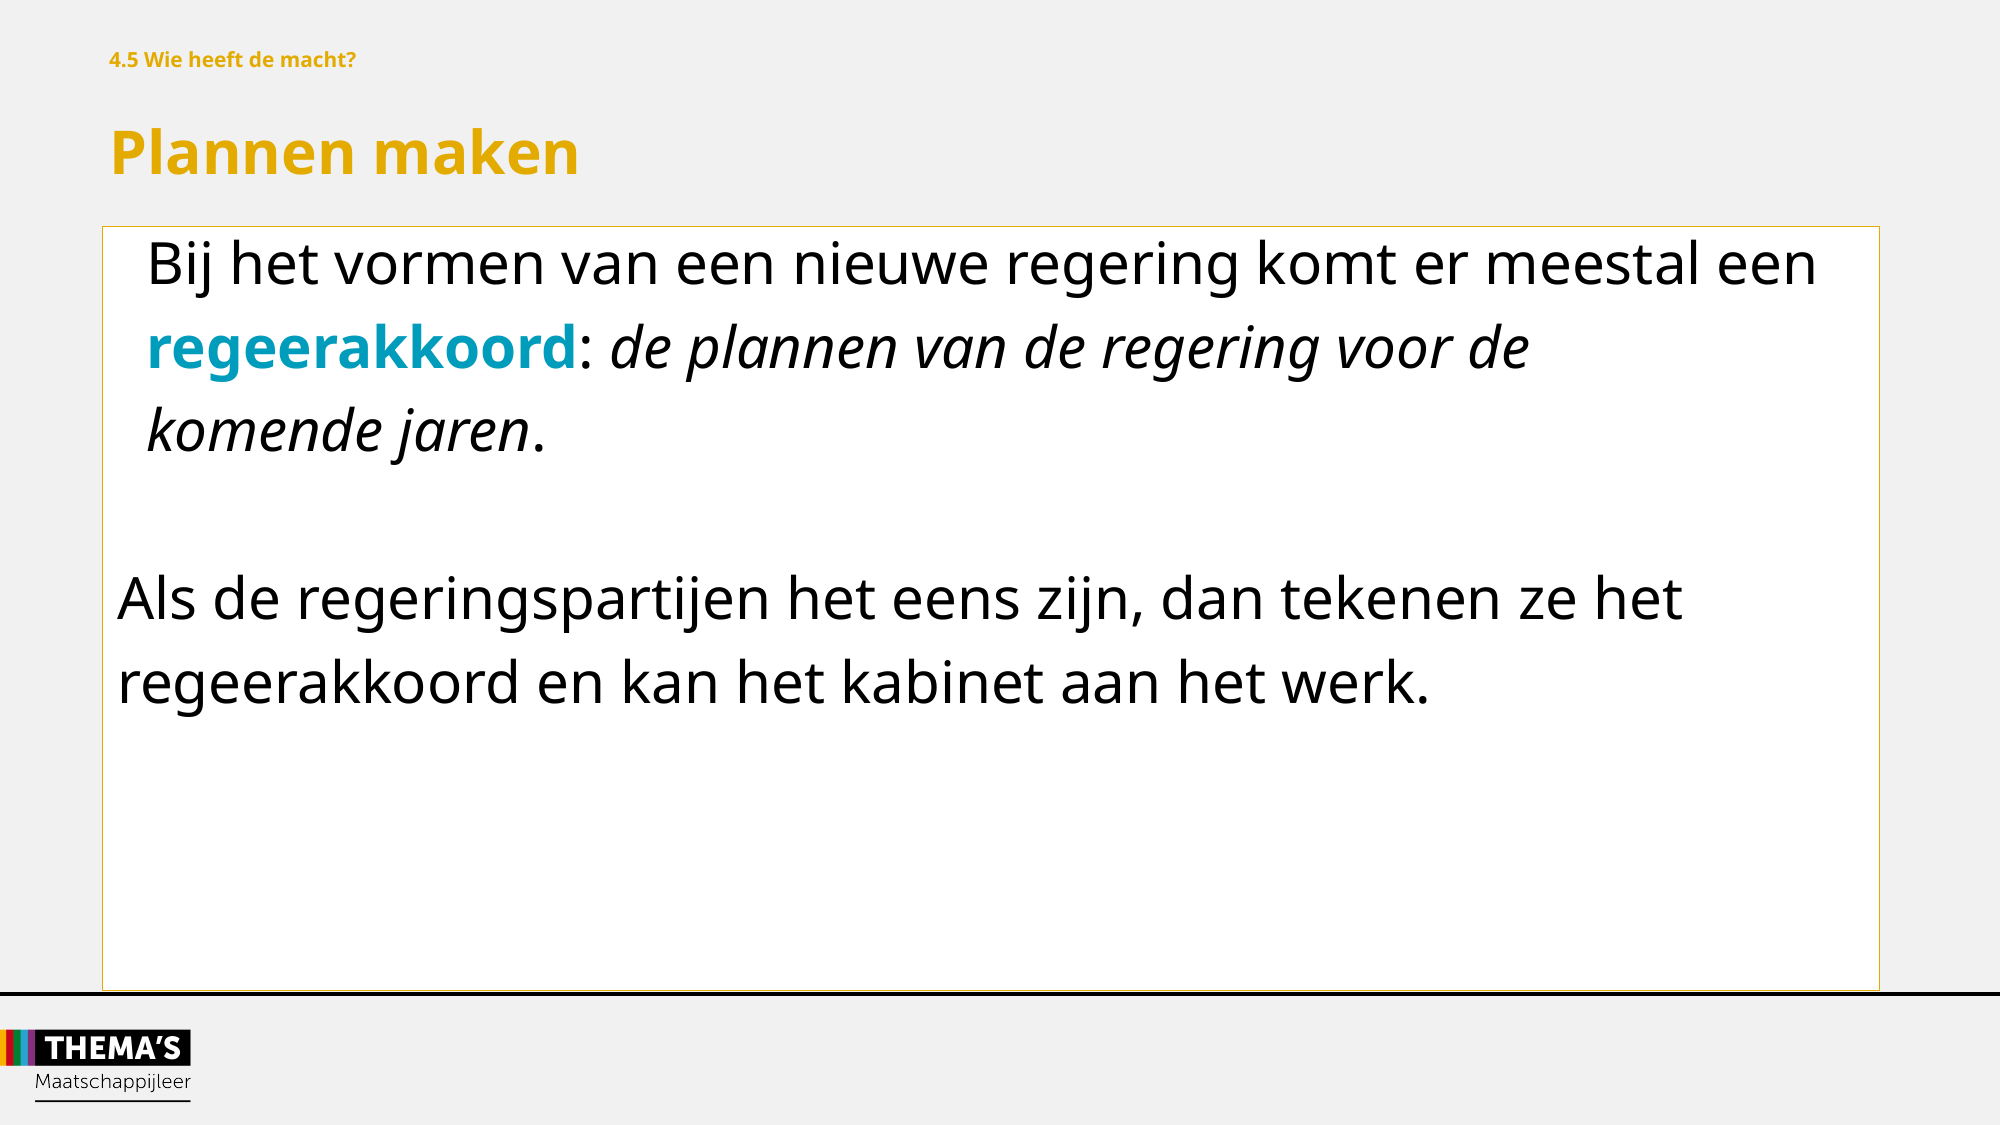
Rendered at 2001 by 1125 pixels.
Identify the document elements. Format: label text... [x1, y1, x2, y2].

list Bij het vormen van een nieuwe regering komt er meestal een regeerakkoord: de plannen van de regering voor de komende jaren. Als de regeringspartijen het eens zijn, dan tekenen ze het regeerakkoord en kan het kabinet aan het werk. [102, 226, 1880, 991]
list Plannen maken [94, 114, 1879, 205]
picture [0, 993, 203, 1125]
list 4.5 Wie heeft de macht? [94, 33, 941, 88]
